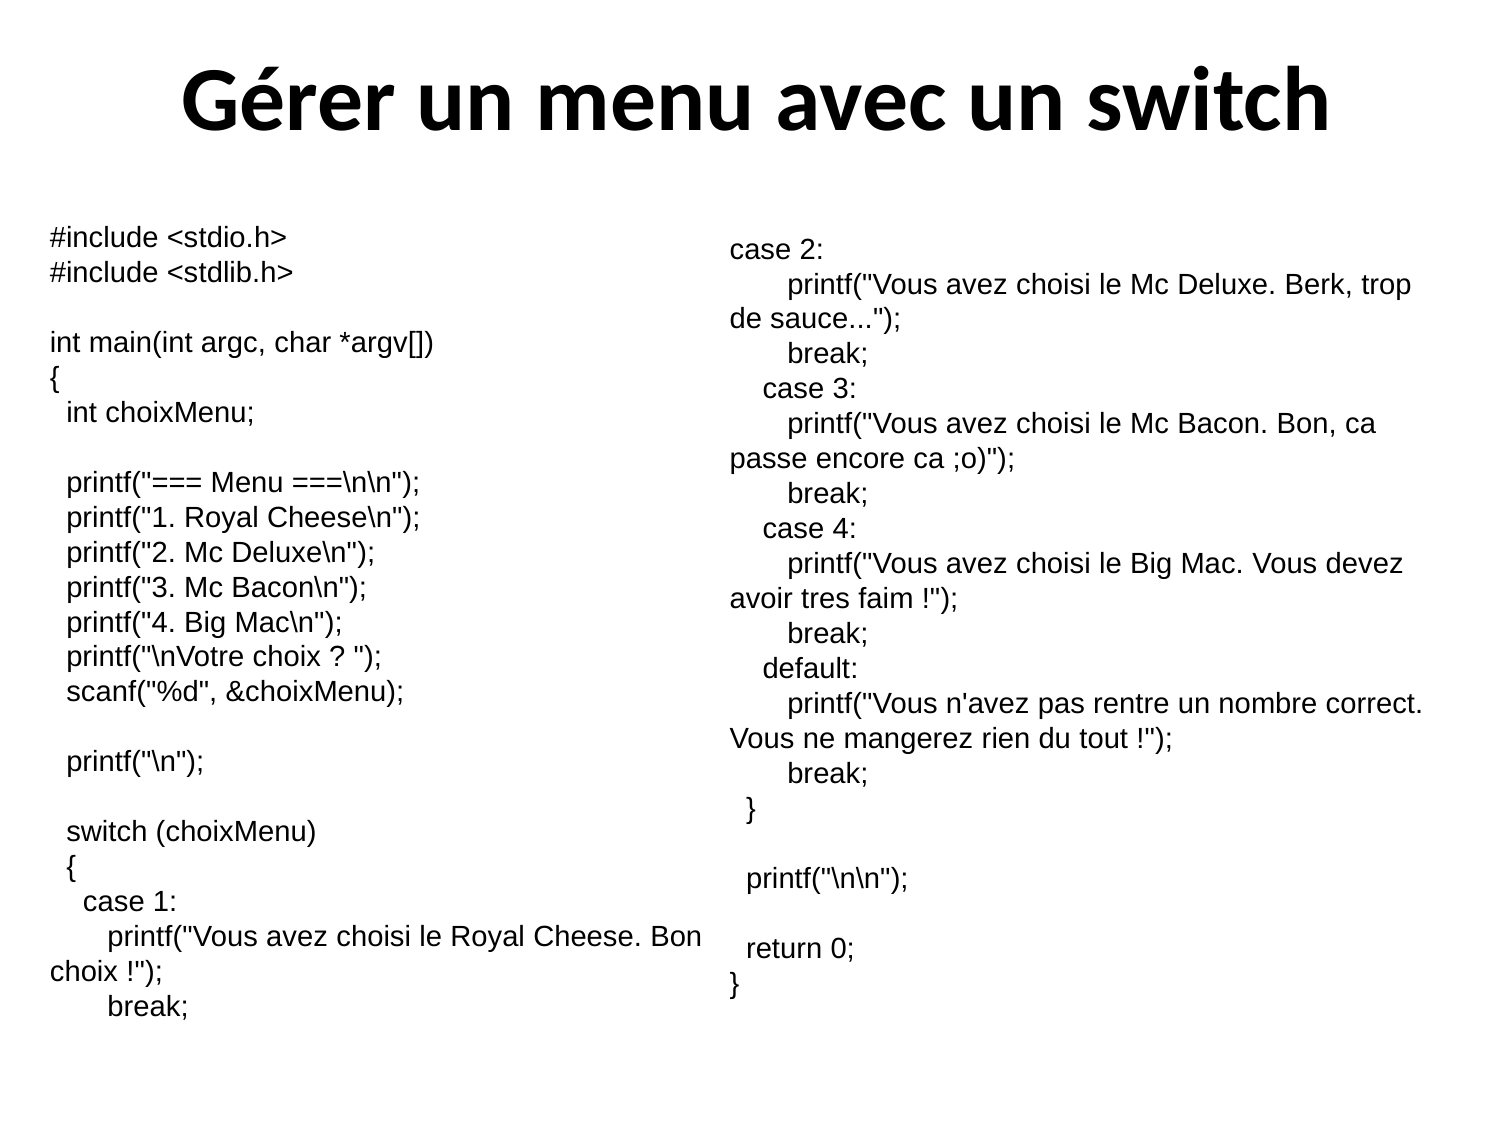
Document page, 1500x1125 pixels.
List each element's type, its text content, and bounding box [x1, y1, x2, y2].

text_box #include <stdio.h> #include <stdlib.h> int main(int argc, char *argv[]) { int choixMenu; printf("=== Menu ===\n\n"); printf("1. Royal Cheese\n"); printf("2. Mc Deluxe\n"); printf("3. Mc Bacon\n"); printf("4. Big Mac\n"); printf("\nVotre choix ? "); scanf("%d", &choixMenu); printf("\n"); switch (choixMenu) { case 1: printf("Vous avez choisi le Royal Cheese. Bon choix !"); break; [35, 210, 786, 1065]
text_box case 2: printf("Vous avez choisi le Mc Deluxe. Berk, trop de sauce..."); break; case 3: printf("Vous avez choisi le Mc Bacon. Bon, ca passe encore ca ;o)"); break; case 4: printf("Vous avez choisi le Big Mac. Vous devez avoir tres faim !"); break; default: printf("Vous n'avez pas rentre un nombre correct. Vous ne mangerez rien du tout !"); break; } printf("\n\n"); return 0; } [714, 222, 1465, 1007]
title Gérer un menu avec un switch [82, 0, 1432, 188]
